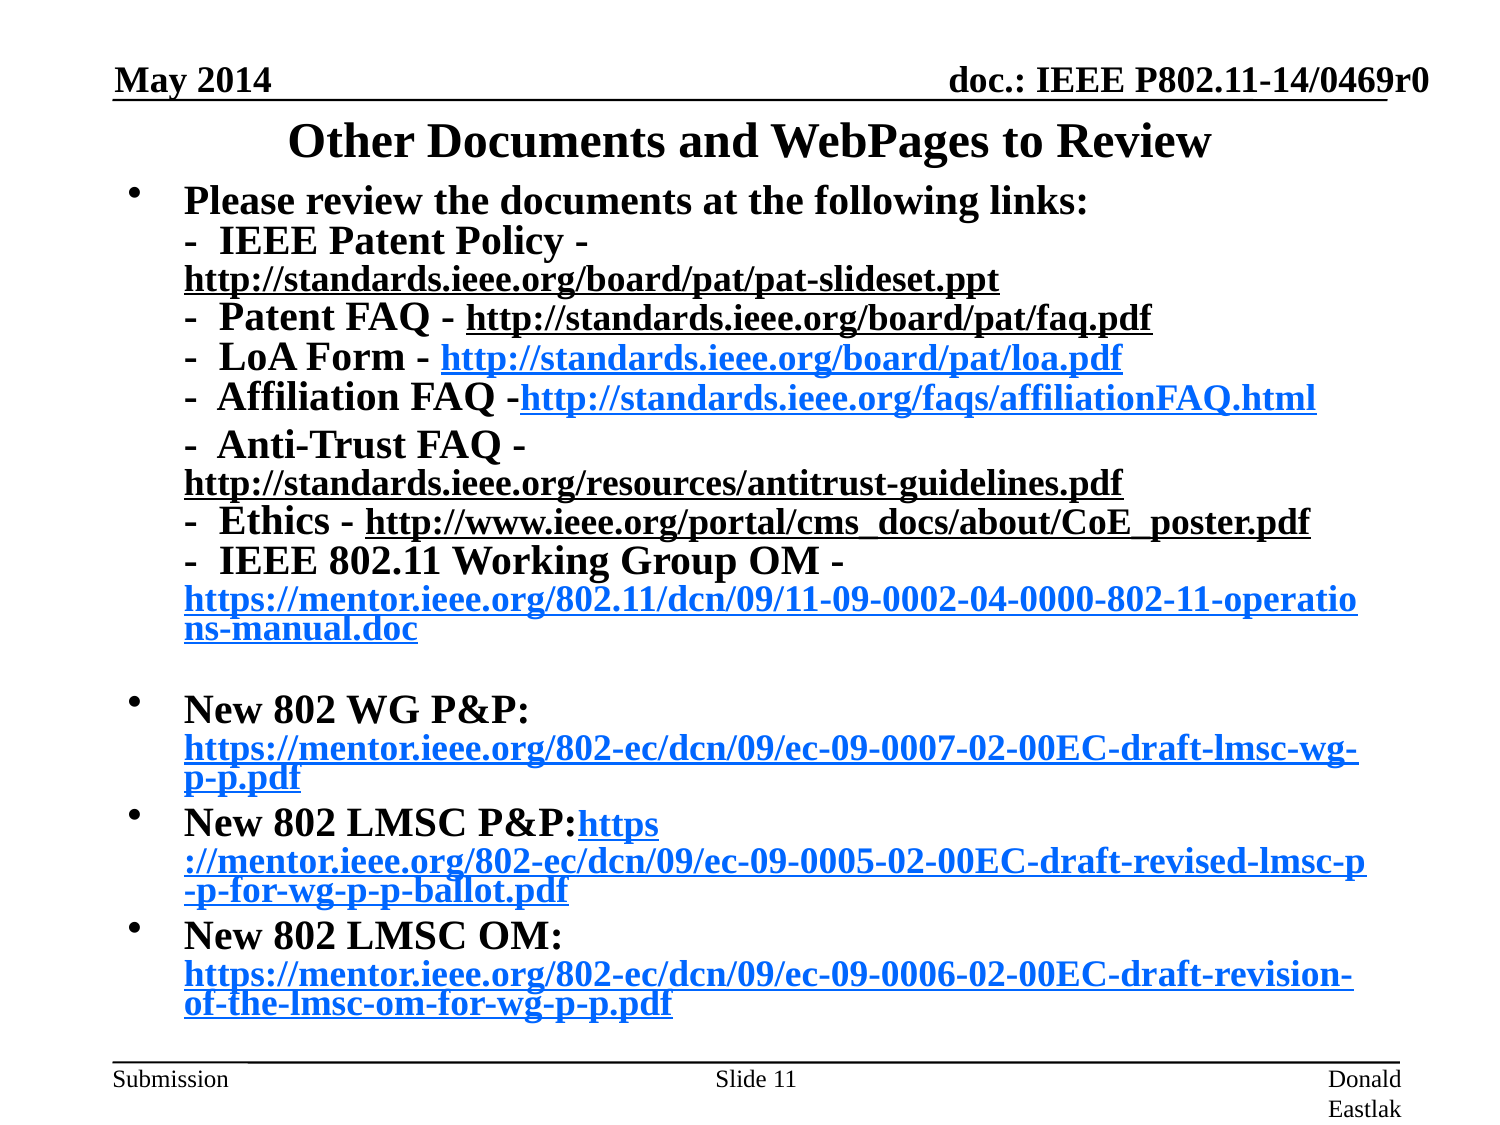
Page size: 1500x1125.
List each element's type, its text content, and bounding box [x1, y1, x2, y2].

footer Donald Eastlake 3rd, Huawei Technologies [1325, 1062, 1402, 1093]
slide_number Slide 11 [712, 1062, 800, 1093]
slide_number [114, 54, 290, 87]
title Other Documents and WebPages to Review [112, 87, 1388, 174]
list Please review the documents at the following links: - IEEE Patent Policy - http://standards.ieee.org/board/pat/pat-slideset.ppt - Patent FAQ - http://standards.ieee.org/board/pat/faq.pdf - LoA Form - http://standards.ieee.org/board/pat/loa.pdf - Affiliation FAQ -http://standards.ieee.org/faqs/affiliationFAQ.html - Anti-Trust FAQ - http://standards.ieee.org/resources/antitrust-guidelines.pdf - Ethics - http://www.ieee.org/portal/cms_docs/about/CoE_poster.pdf - IEEE 802.11 Working Group OM - https://mentor.ieee.org/802.11/dcn/09/11-09-0002-04-0000-802-11-operations-manual.doc New 802 WG P&P: https://mentor.ieee.org/802-ec/dcn/09/ec-09-0007-02-00EC-draft-lmsc-wg-p-p.pdf New 802 LMSC P&P:https://mentor.ieee.org/802-ec/dcn/09/ec-09-0005-02-00EC-draft-revised-lmsc-p-p-for-wg-p-p-ballot.pdf New 802 LMSC OM: https://mentor.ieee.org/802-ec/dcn/09/ec-09-0006-02-00EC-draft-revision-of-the-lmsc-om-for-wg-p-p.pdf [112, 174, 1388, 1050]
